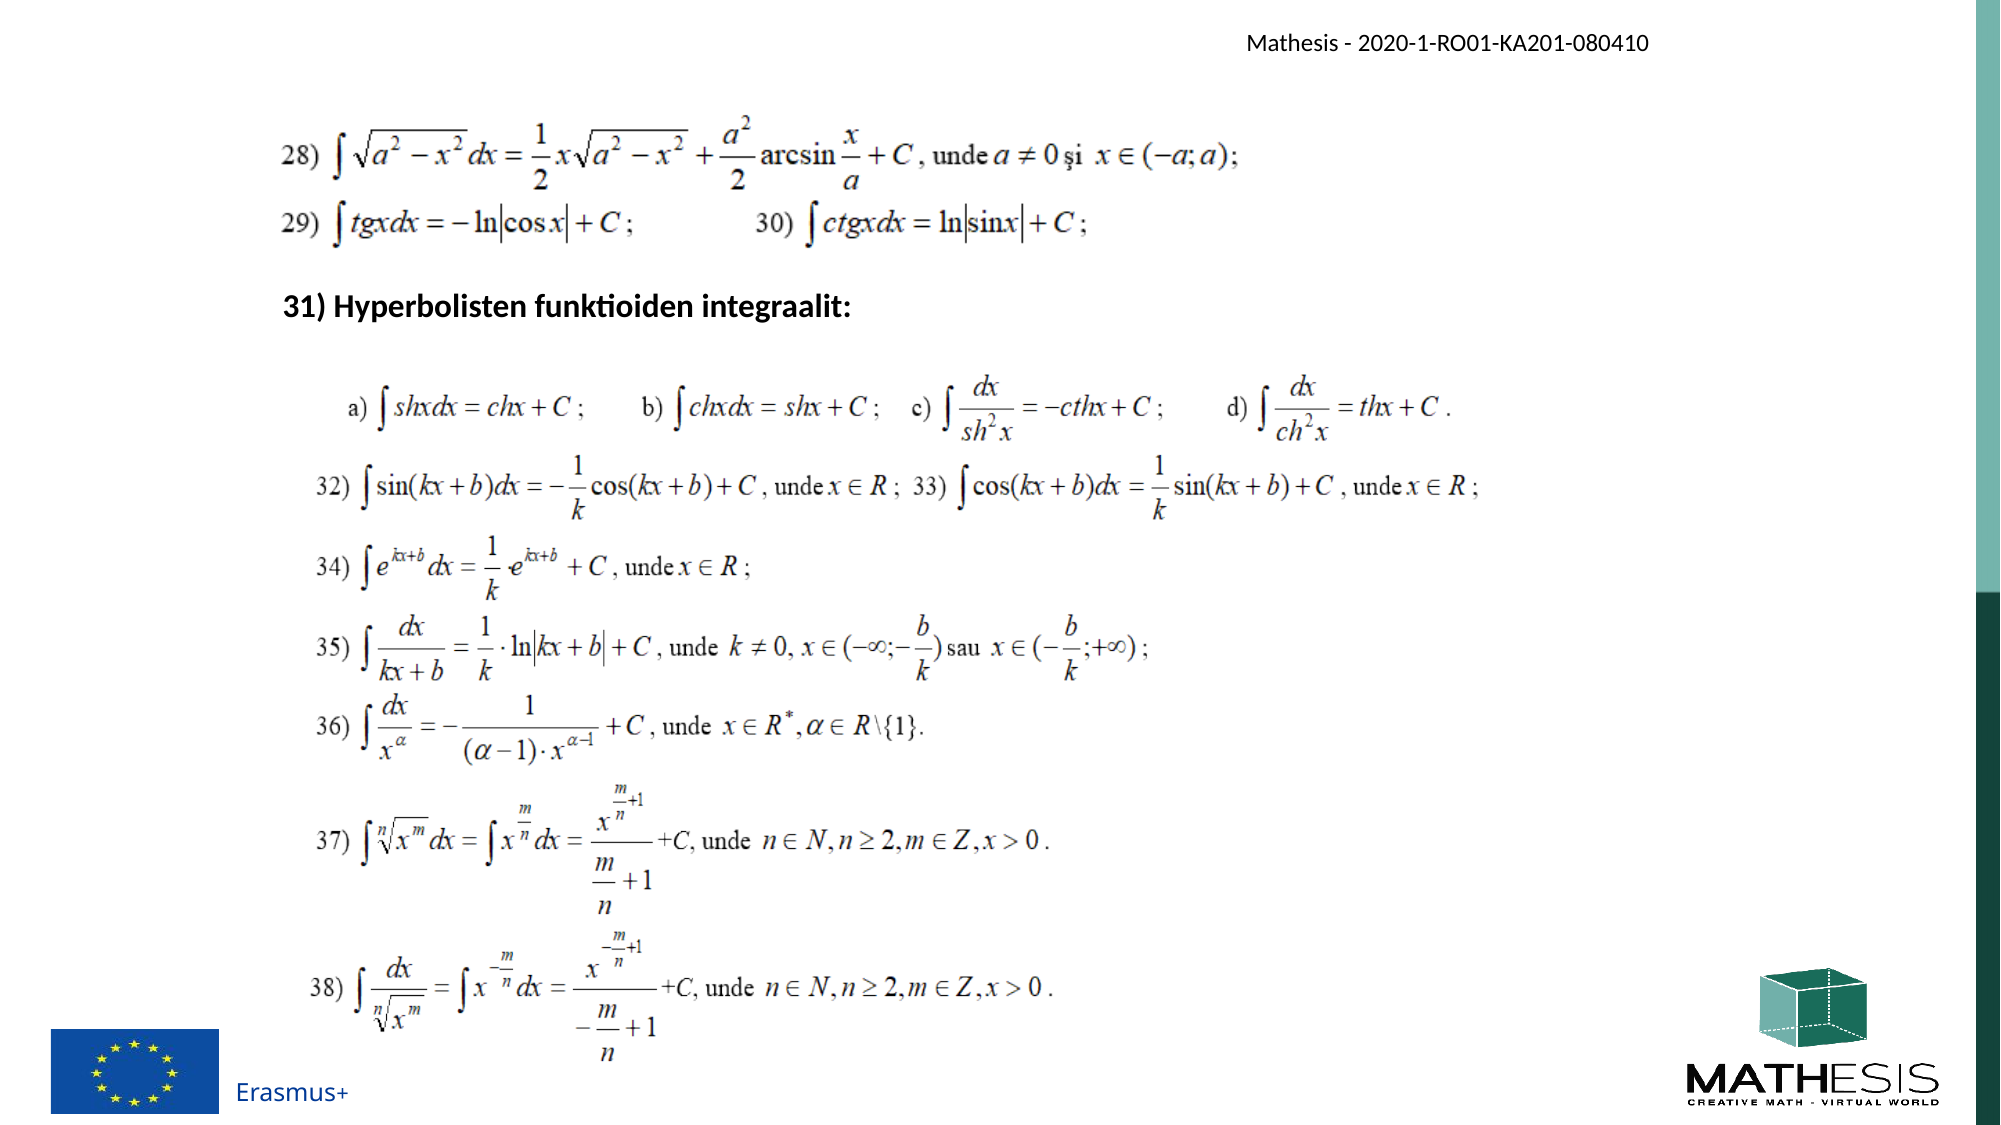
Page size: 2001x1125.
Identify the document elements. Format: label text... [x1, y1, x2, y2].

picture [50, 1029, 219, 1114]
picture [302, 373, 1485, 1091]
text_box 31) Hyperbolisten funktioiden integraalit: [267, 276, 989, 332]
picture [1664, 928, 1961, 1125]
picture [1976, 0, 2000, 1125]
picture [255, 95, 1305, 256]
